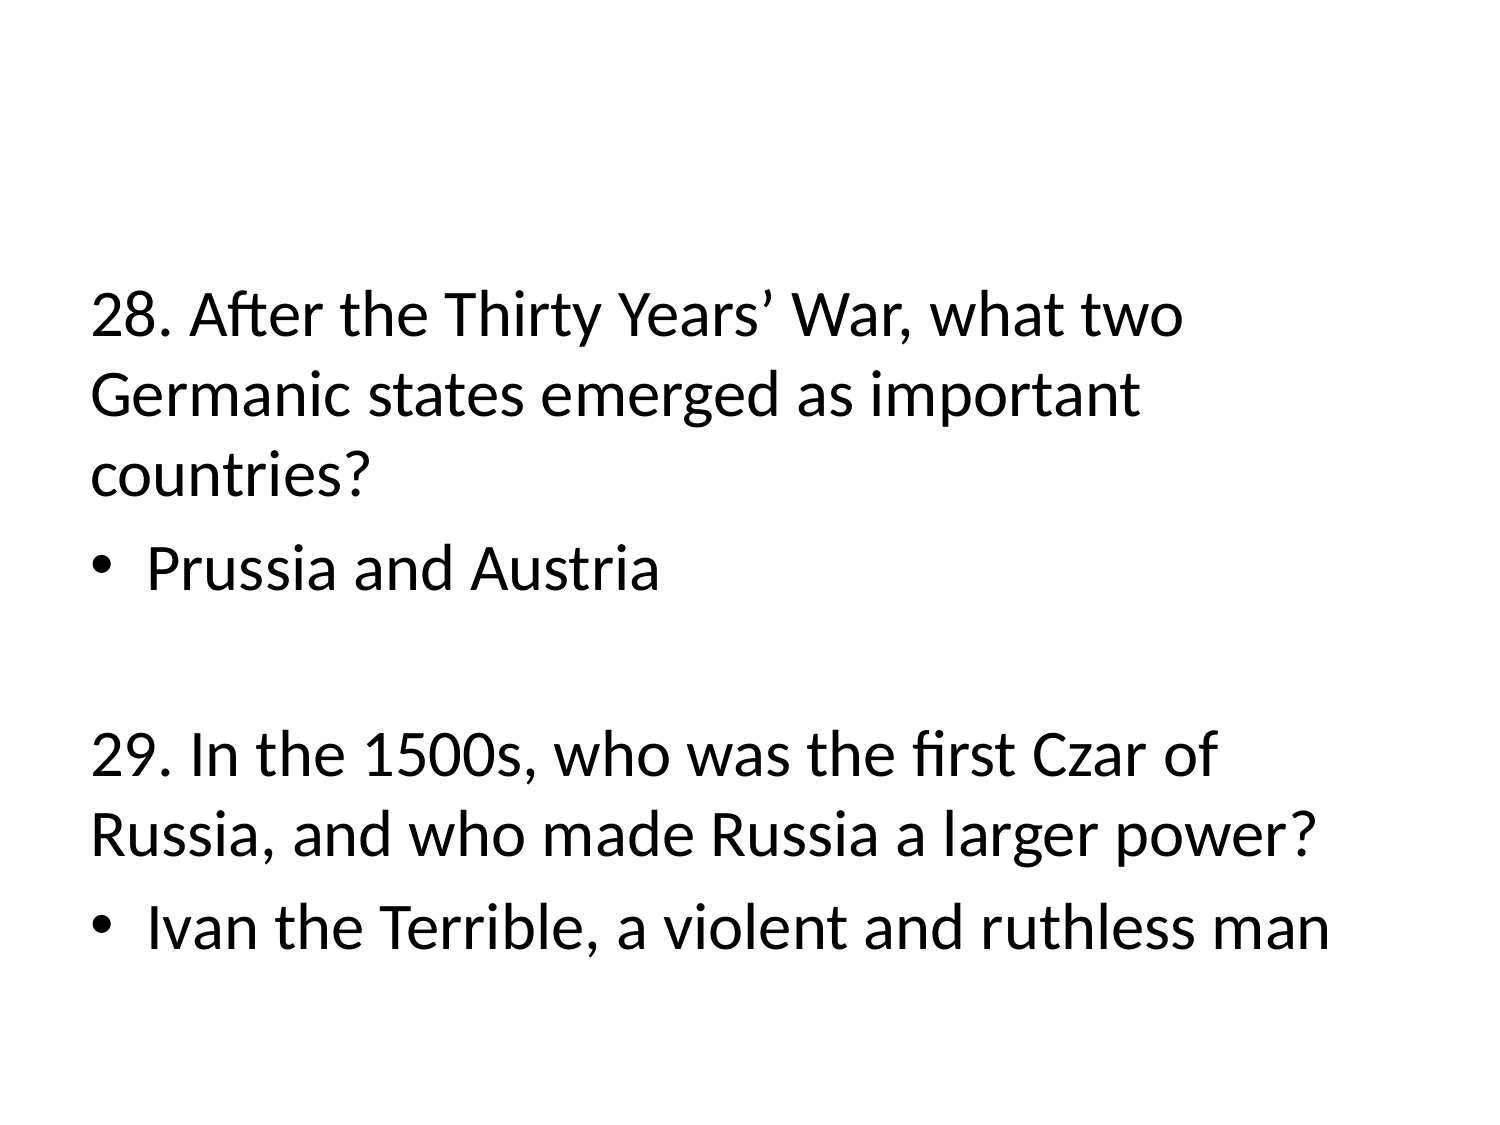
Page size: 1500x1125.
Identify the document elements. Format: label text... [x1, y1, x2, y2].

list 28. After the Thirty Years’ War, what two Germanic states emerged as important countries? Prussia and Austria 29. In the 1500s, who was the first Czar of Russia, and who made Russia a larger power? Ivan the Terrible, a violent and ruthless man [75, 262, 1425, 1005]
